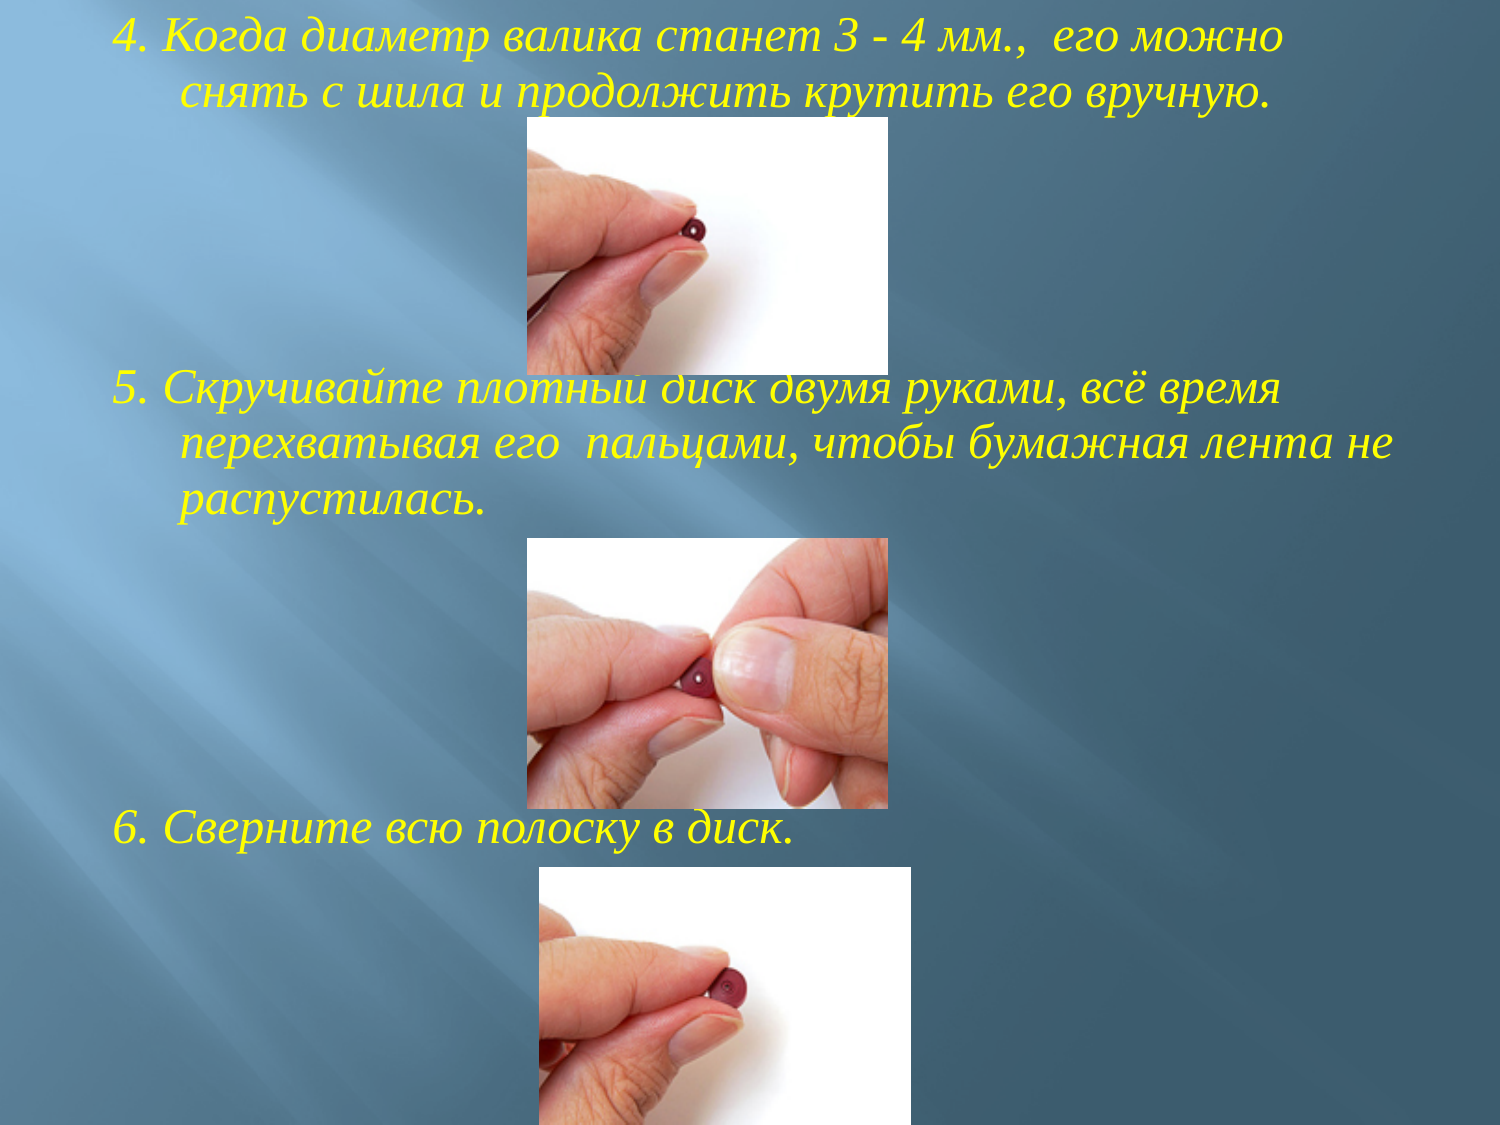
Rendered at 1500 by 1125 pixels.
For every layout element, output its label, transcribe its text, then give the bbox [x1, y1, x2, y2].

picture [527, 538, 888, 809]
list 4. Когда диаметр валика станет 3 - 4 мм., его можно снять с шила и продолжить крутить его вручную. 5. Скручивайте плотный диск двумя руками, всё время перехватывая его пальцами, чтобы бумажная лента не распустилась. 6. Сверните всю полоску в диск. [75, 0, 1425, 1035]
picture [527, 116, 888, 376]
picture [538, 866, 911, 1125]
